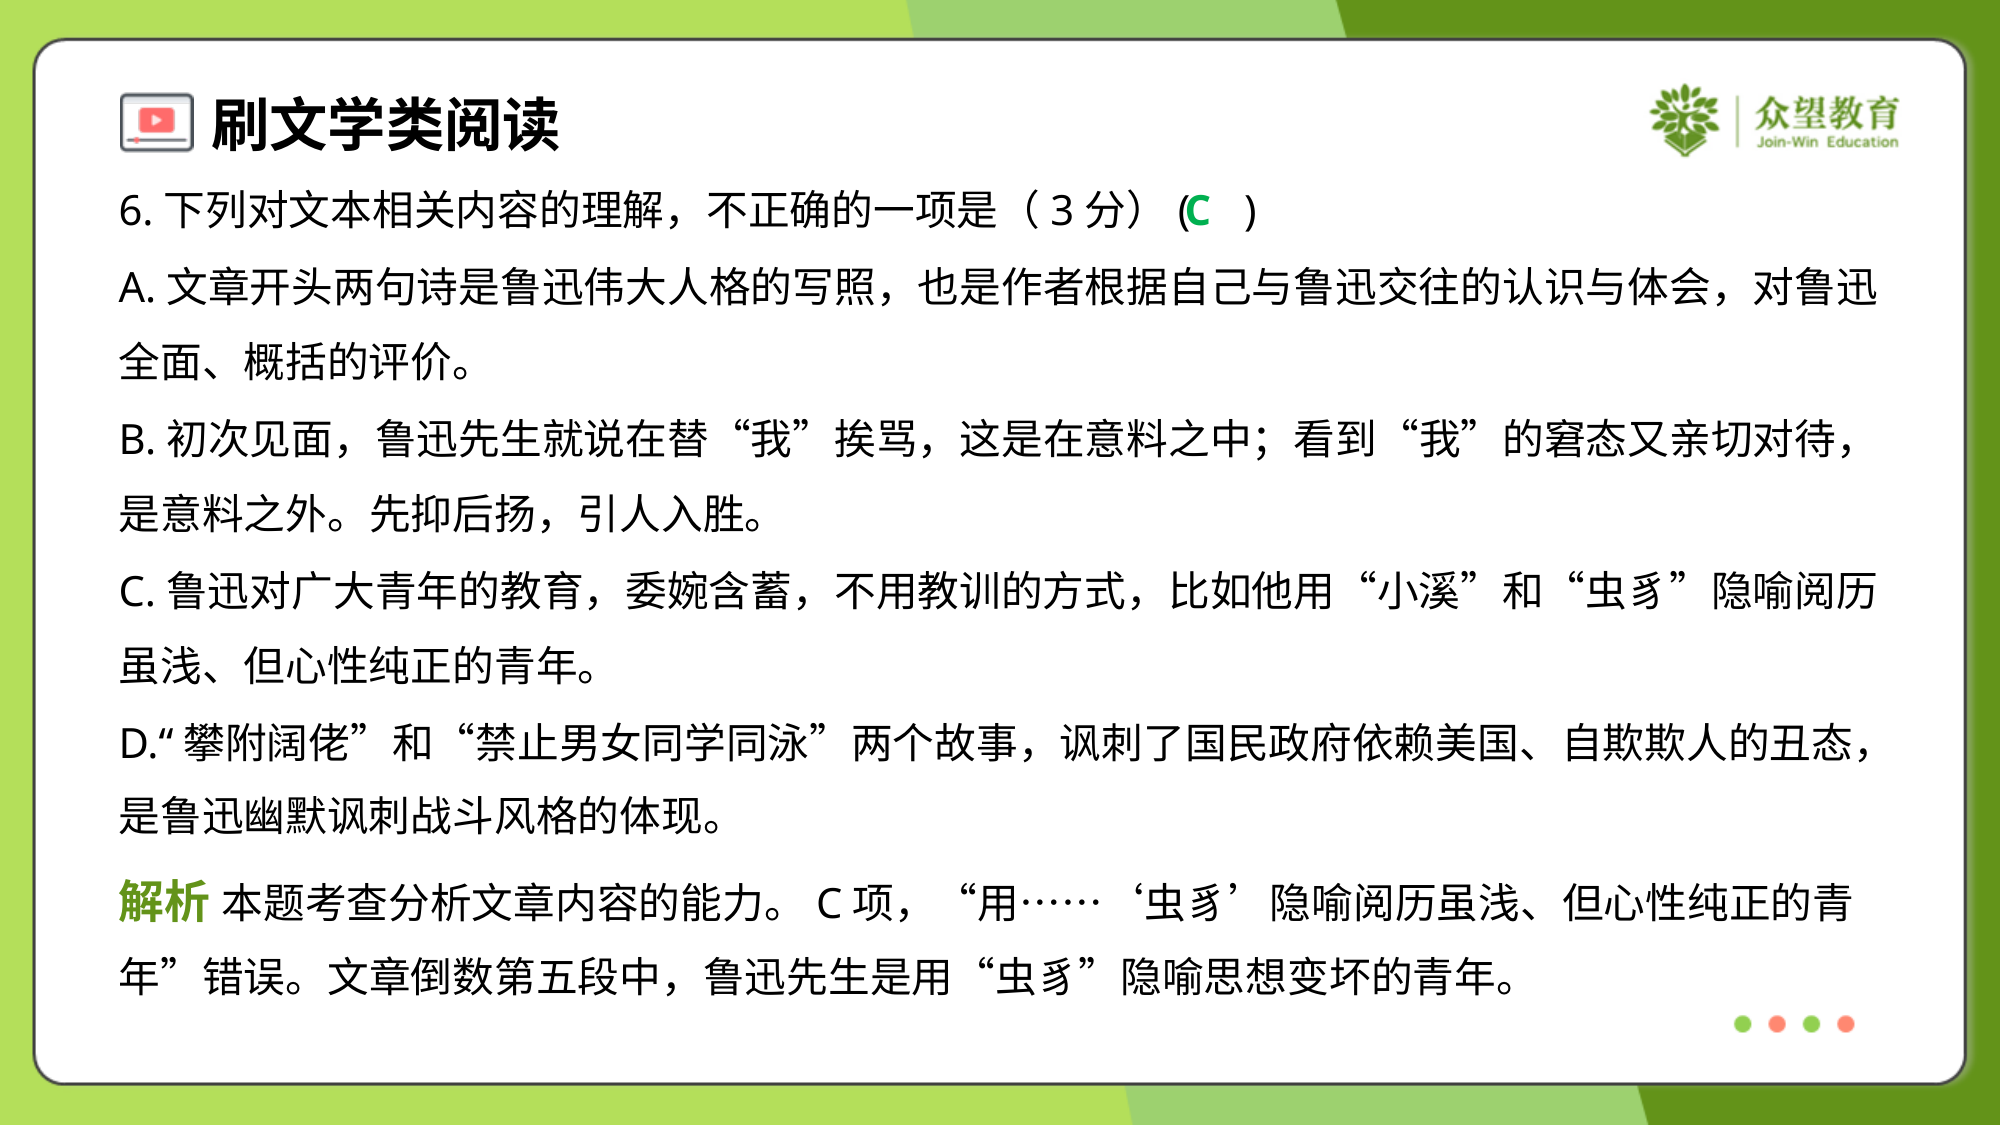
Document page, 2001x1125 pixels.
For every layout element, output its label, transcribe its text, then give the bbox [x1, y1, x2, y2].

text_box 解析 本题考查分析文章内容的能力。C项，“用……‘虫豸’隐喻阅历虽浅、但心性纯正的青 年”错误。文章倒数第五段中，鲁迅先生是用“虫豸”隐喻思想变坏的青年。 [118, 844, 1883, 994]
text_box C [1168, 158, 1227, 226]
text_box 6.下列对文本相关内容的理解，不正确的一项是（3分）( ) [118, 158, 1168, 226]
text_box 6.下列对文本相关内容的理解，不正确的一项是（3分）( ) [1227, 158, 1883, 226]
text_box A.文章开头两句诗是鲁迅伟大人格的写照，也是作者根据自己与鲁迅交往的认识与体会，对鲁迅 全面、概括的评价。 B.初次见面，鲁迅先生就说在替“我”挨骂，这是在意料之中；看到“我”的窘态又亲切对待， 是意料之外。先抑后扬，引人入胜。 C.鲁迅对广大青年的教育，委婉含蓄，不用教训的方式，比如他用“小溪”和“虫豸”隐喻阅历 虽浅、但心性纯正的青年。 D.“攀附阔佬”和“禁止男女同学同泳”两个故事，讽刺了国民政府依赖美国、自欺欺人的丑态， 是鲁迅幽默讽刺战斗风格的体现。 [118, 235, 1883, 833]
picture [0, 0, 2000, 1125]
